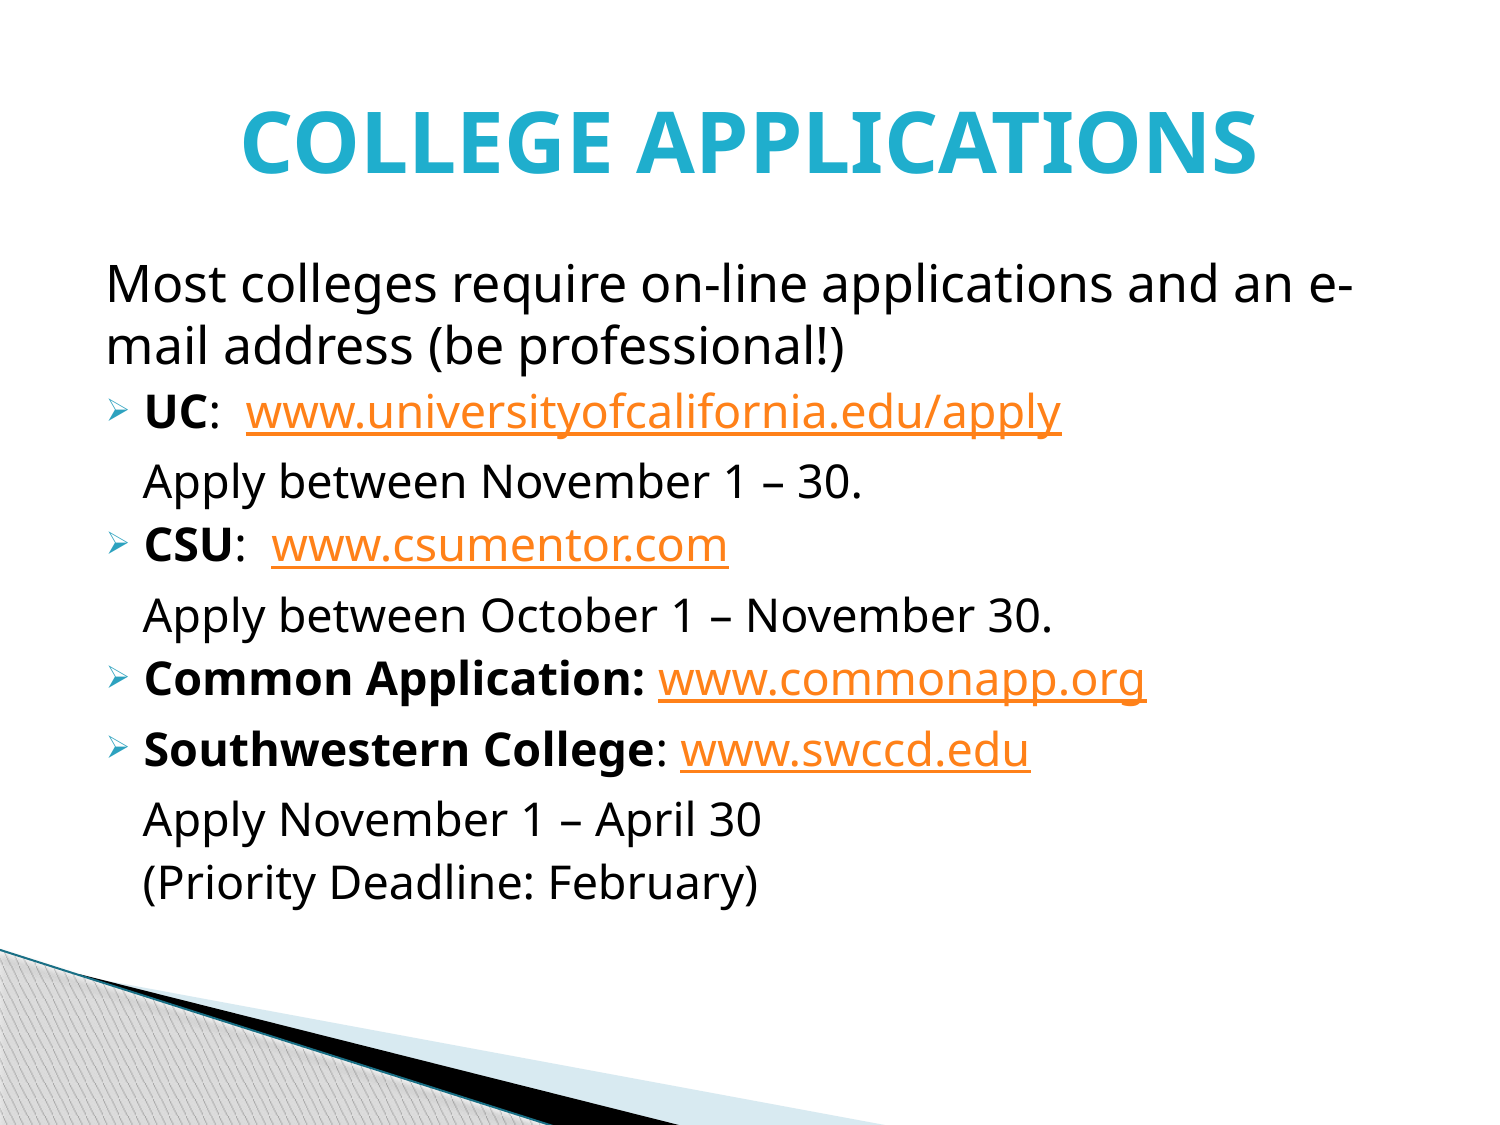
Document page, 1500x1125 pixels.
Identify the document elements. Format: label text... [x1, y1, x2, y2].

list Most colleges require on-line applications and an e-mail address (be professional!) UC: www.universityofcalifornia.edu/apply Apply between November 1 – 30. CSU: www.csumentor.com Apply between October 1 – November 30. Common Application: www.commonapp.org Southwestern College: www.swccd.edu Apply November 1 – April 30 (Priority Deadline: February) [75, 243, 1425, 986]
title COLLEGE APPLICATIONS [75, 45, 1425, 233]
